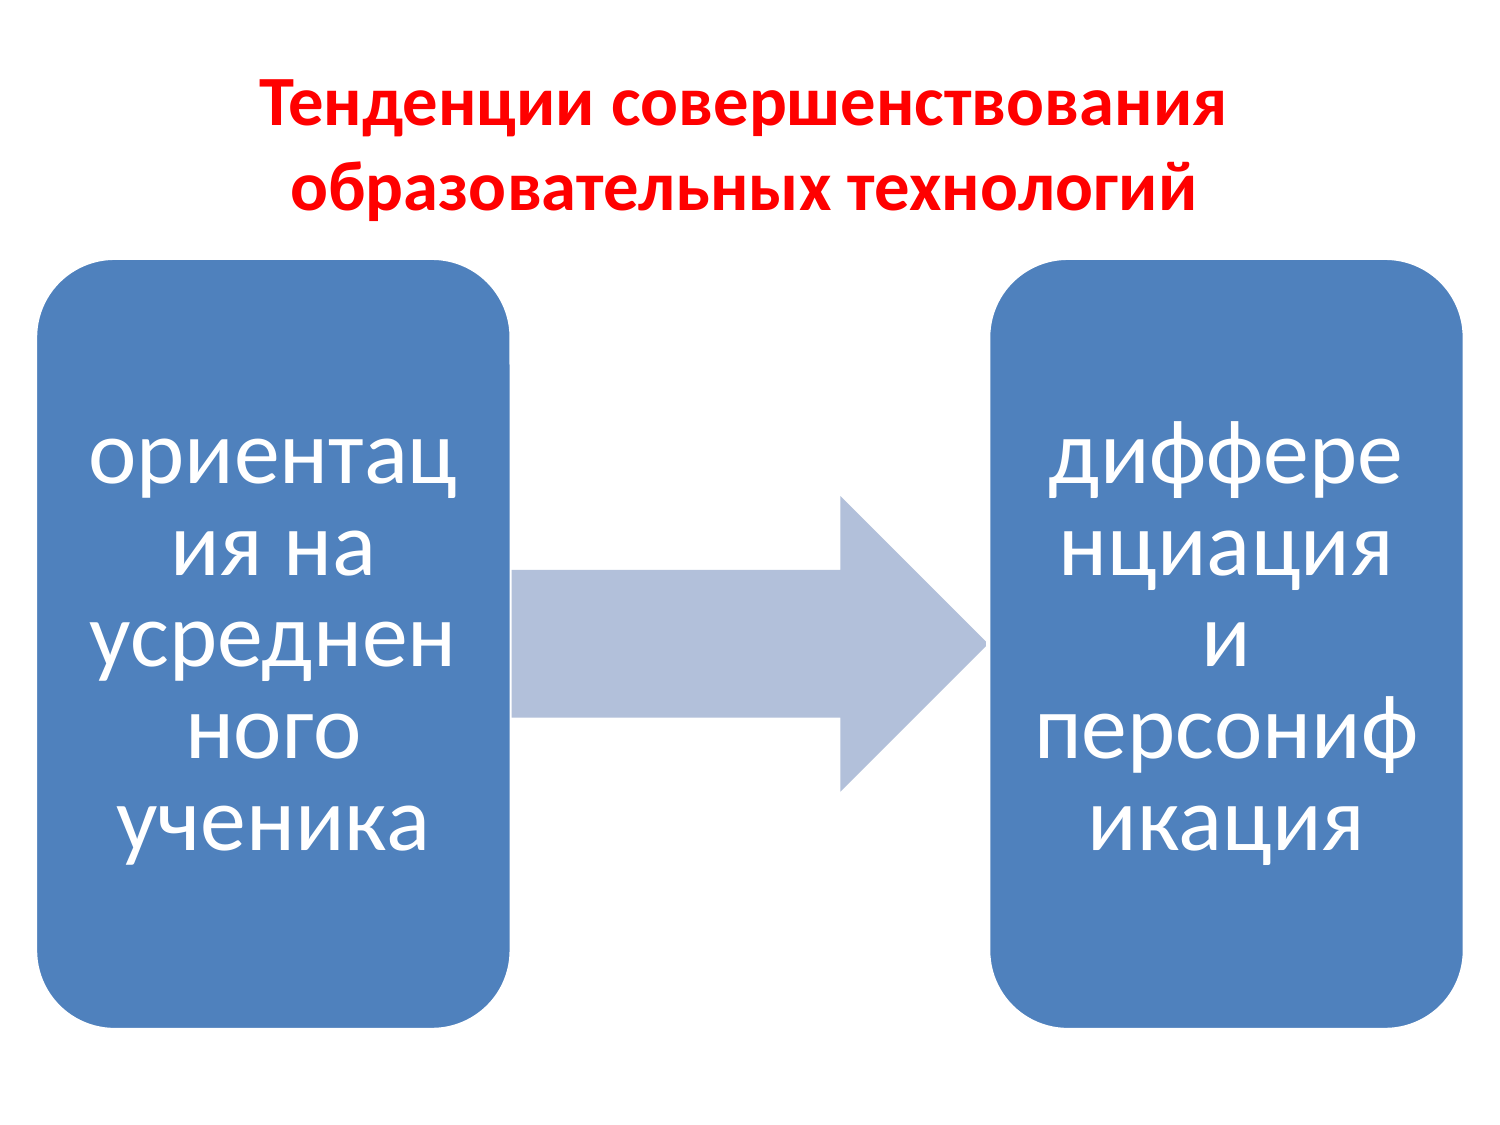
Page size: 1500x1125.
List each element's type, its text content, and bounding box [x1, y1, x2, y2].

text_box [34, 257, 1466, 1031]
title Тенденции совершенствования образовательных технологий [35, 46, 1454, 233]
